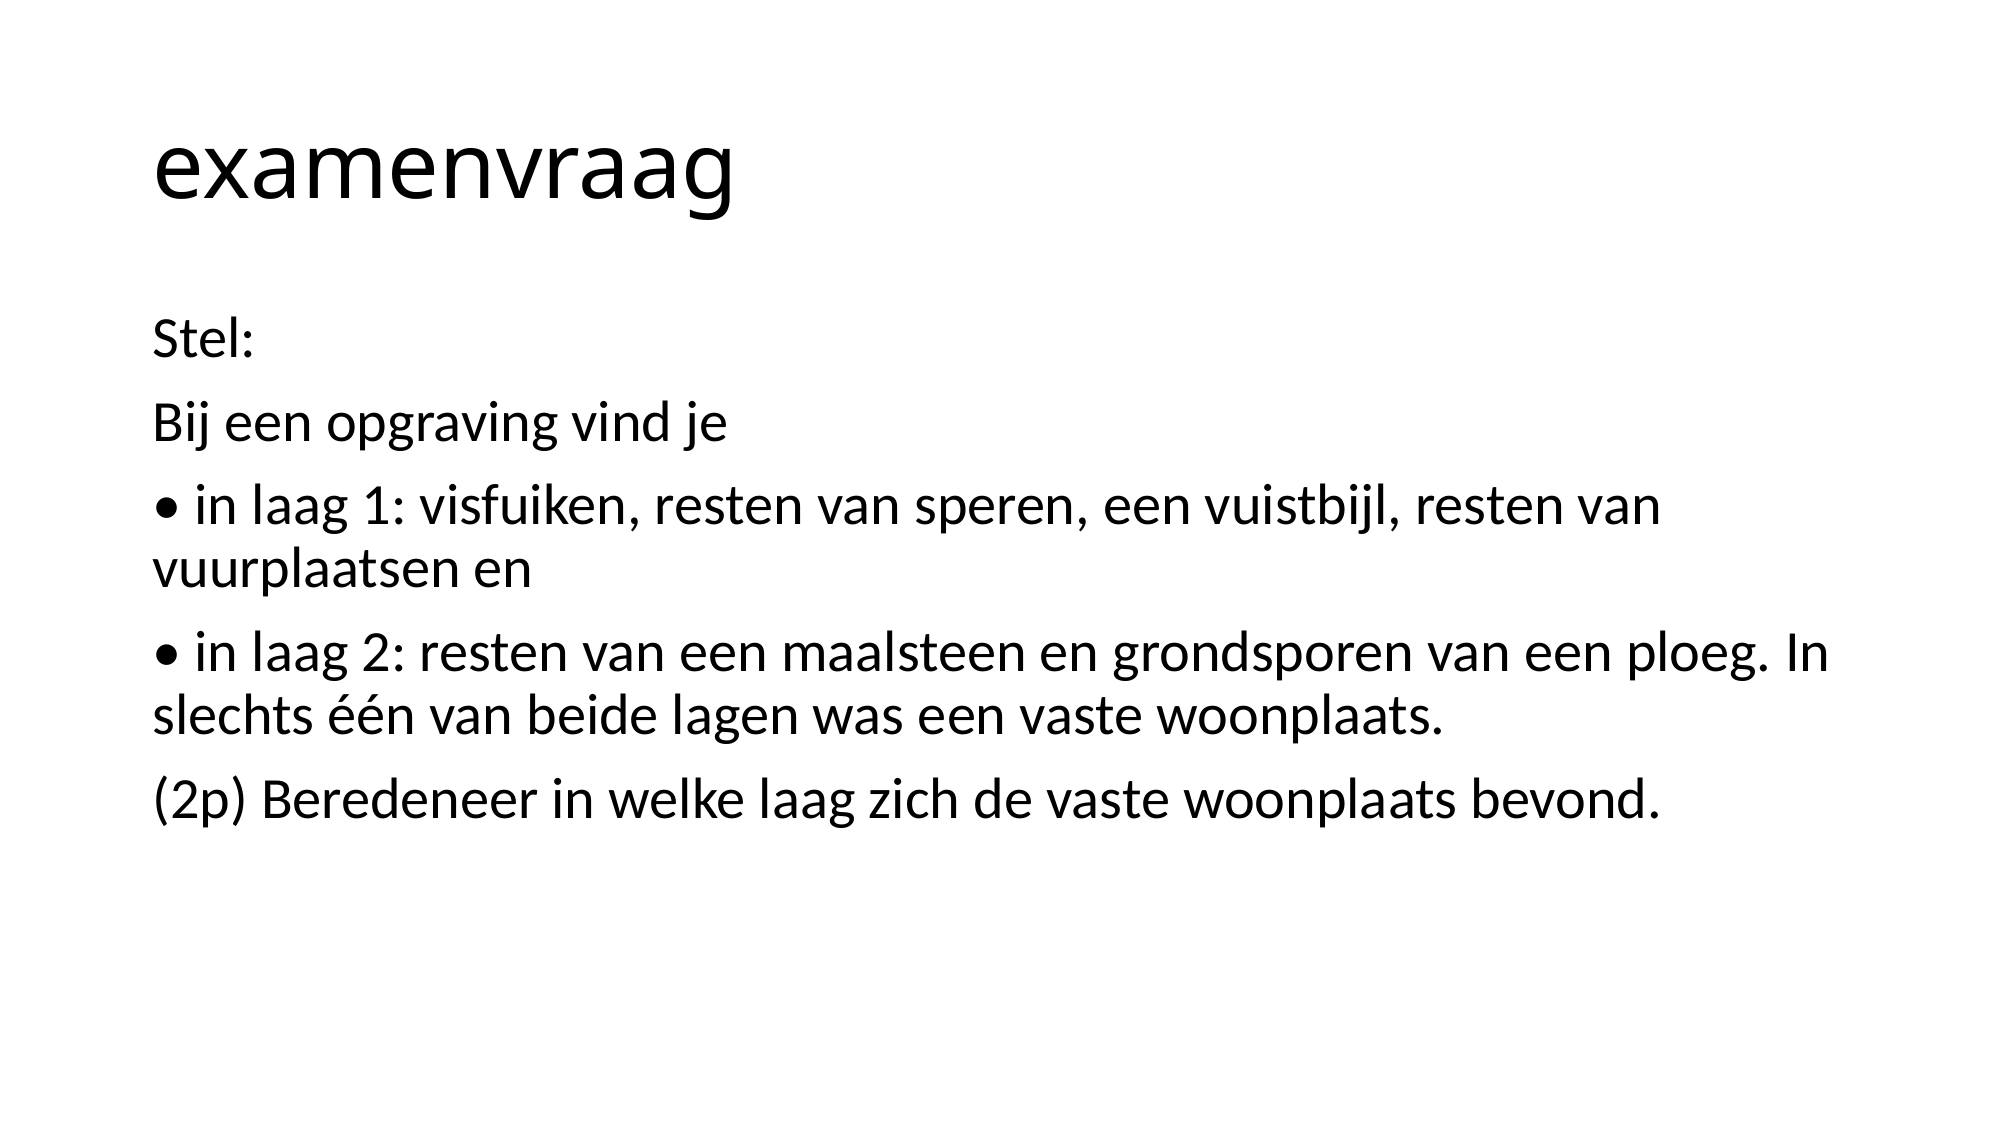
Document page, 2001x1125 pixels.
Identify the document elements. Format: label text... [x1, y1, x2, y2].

title examenvraag [137, 59, 1863, 278]
list Stel: Bij een opgraving vind je • in laag 1: visfuiken, resten van speren, een vuistbijl, resten van vuurplaatsen en • in laag 2: resten van een maalsteen en grondsporen van een ploeg. In slechts één van beide lagen was een vaste woonplaats. (2p) Beredeneer in welke laag zich de vaste woonplaats bevond. [137, 299, 1863, 1014]
